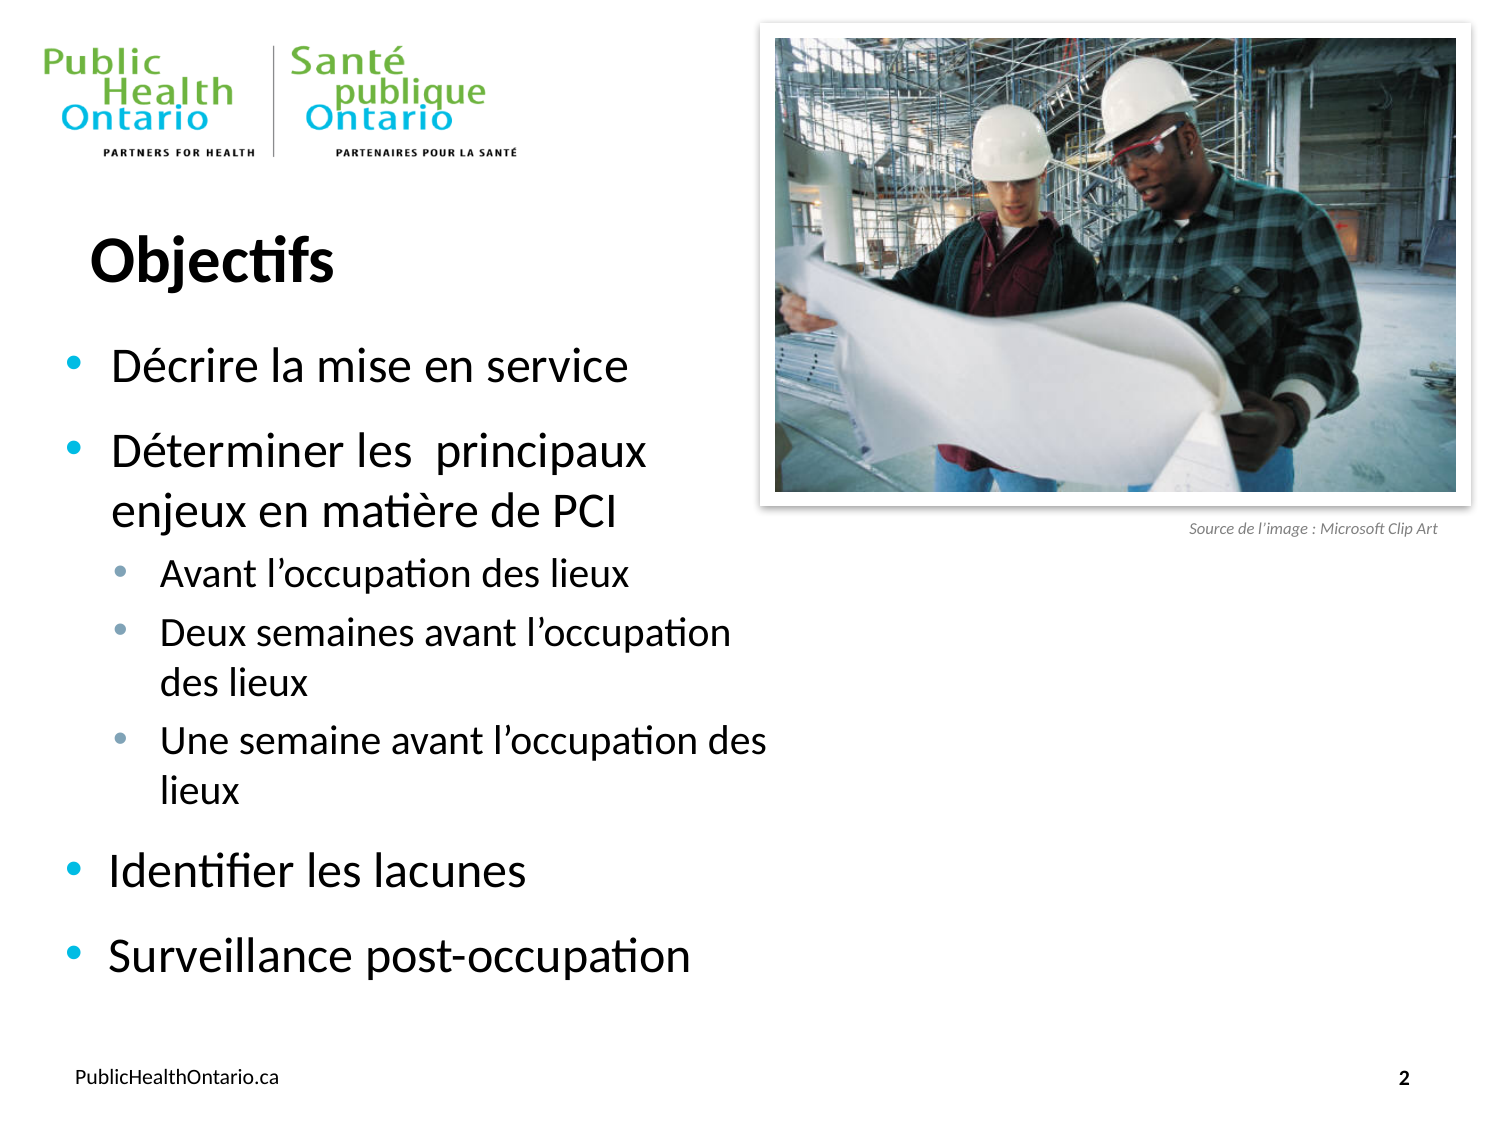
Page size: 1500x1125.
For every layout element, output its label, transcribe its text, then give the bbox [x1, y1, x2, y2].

text_box Source de l’image : Microsoft Clip Art [1162, 510, 1453, 546]
picture [774, 36, 1457, 493]
title Objectifs [75, 200, 755, 313]
slide_number 2 [1287, 1057, 1425, 1096]
picture [37, 37, 525, 165]
list Décrire la mise en service Déterminer les principaux enjeux en matière de PCI Avant l’occupation des lieux Deux semaines avant l’occupation des lieux Une semaine avant l’occupation des lieux Identifier les lacunes Surveillance post-occupation [50, 324, 788, 1050]
